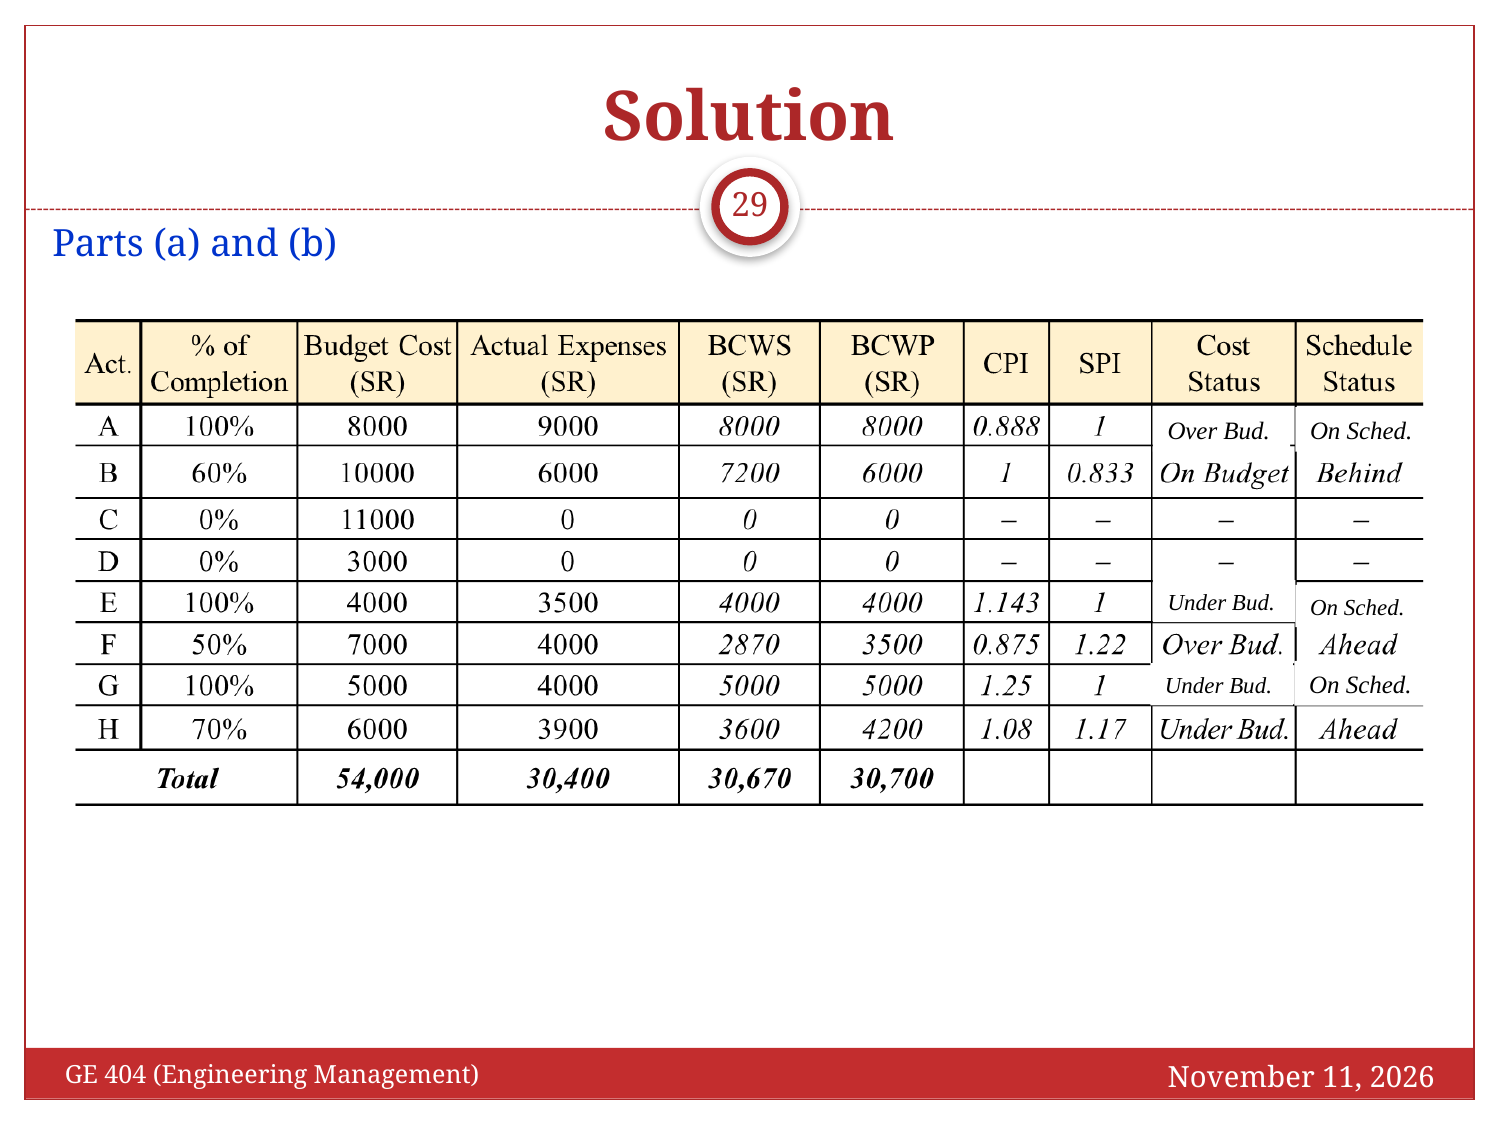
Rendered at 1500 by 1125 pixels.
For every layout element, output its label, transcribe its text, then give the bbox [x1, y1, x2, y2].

slide_number 29 [712, 169, 788, 243]
title Solution [49, 37, 1450, 162]
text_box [74, 316, 1439, 814]
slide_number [950, 1050, 1450, 1111]
footer GE 404 (Engineering Management) [50, 1051, 638, 1112]
text_box Parts (a) and (b) [37, 212, 413, 272]
